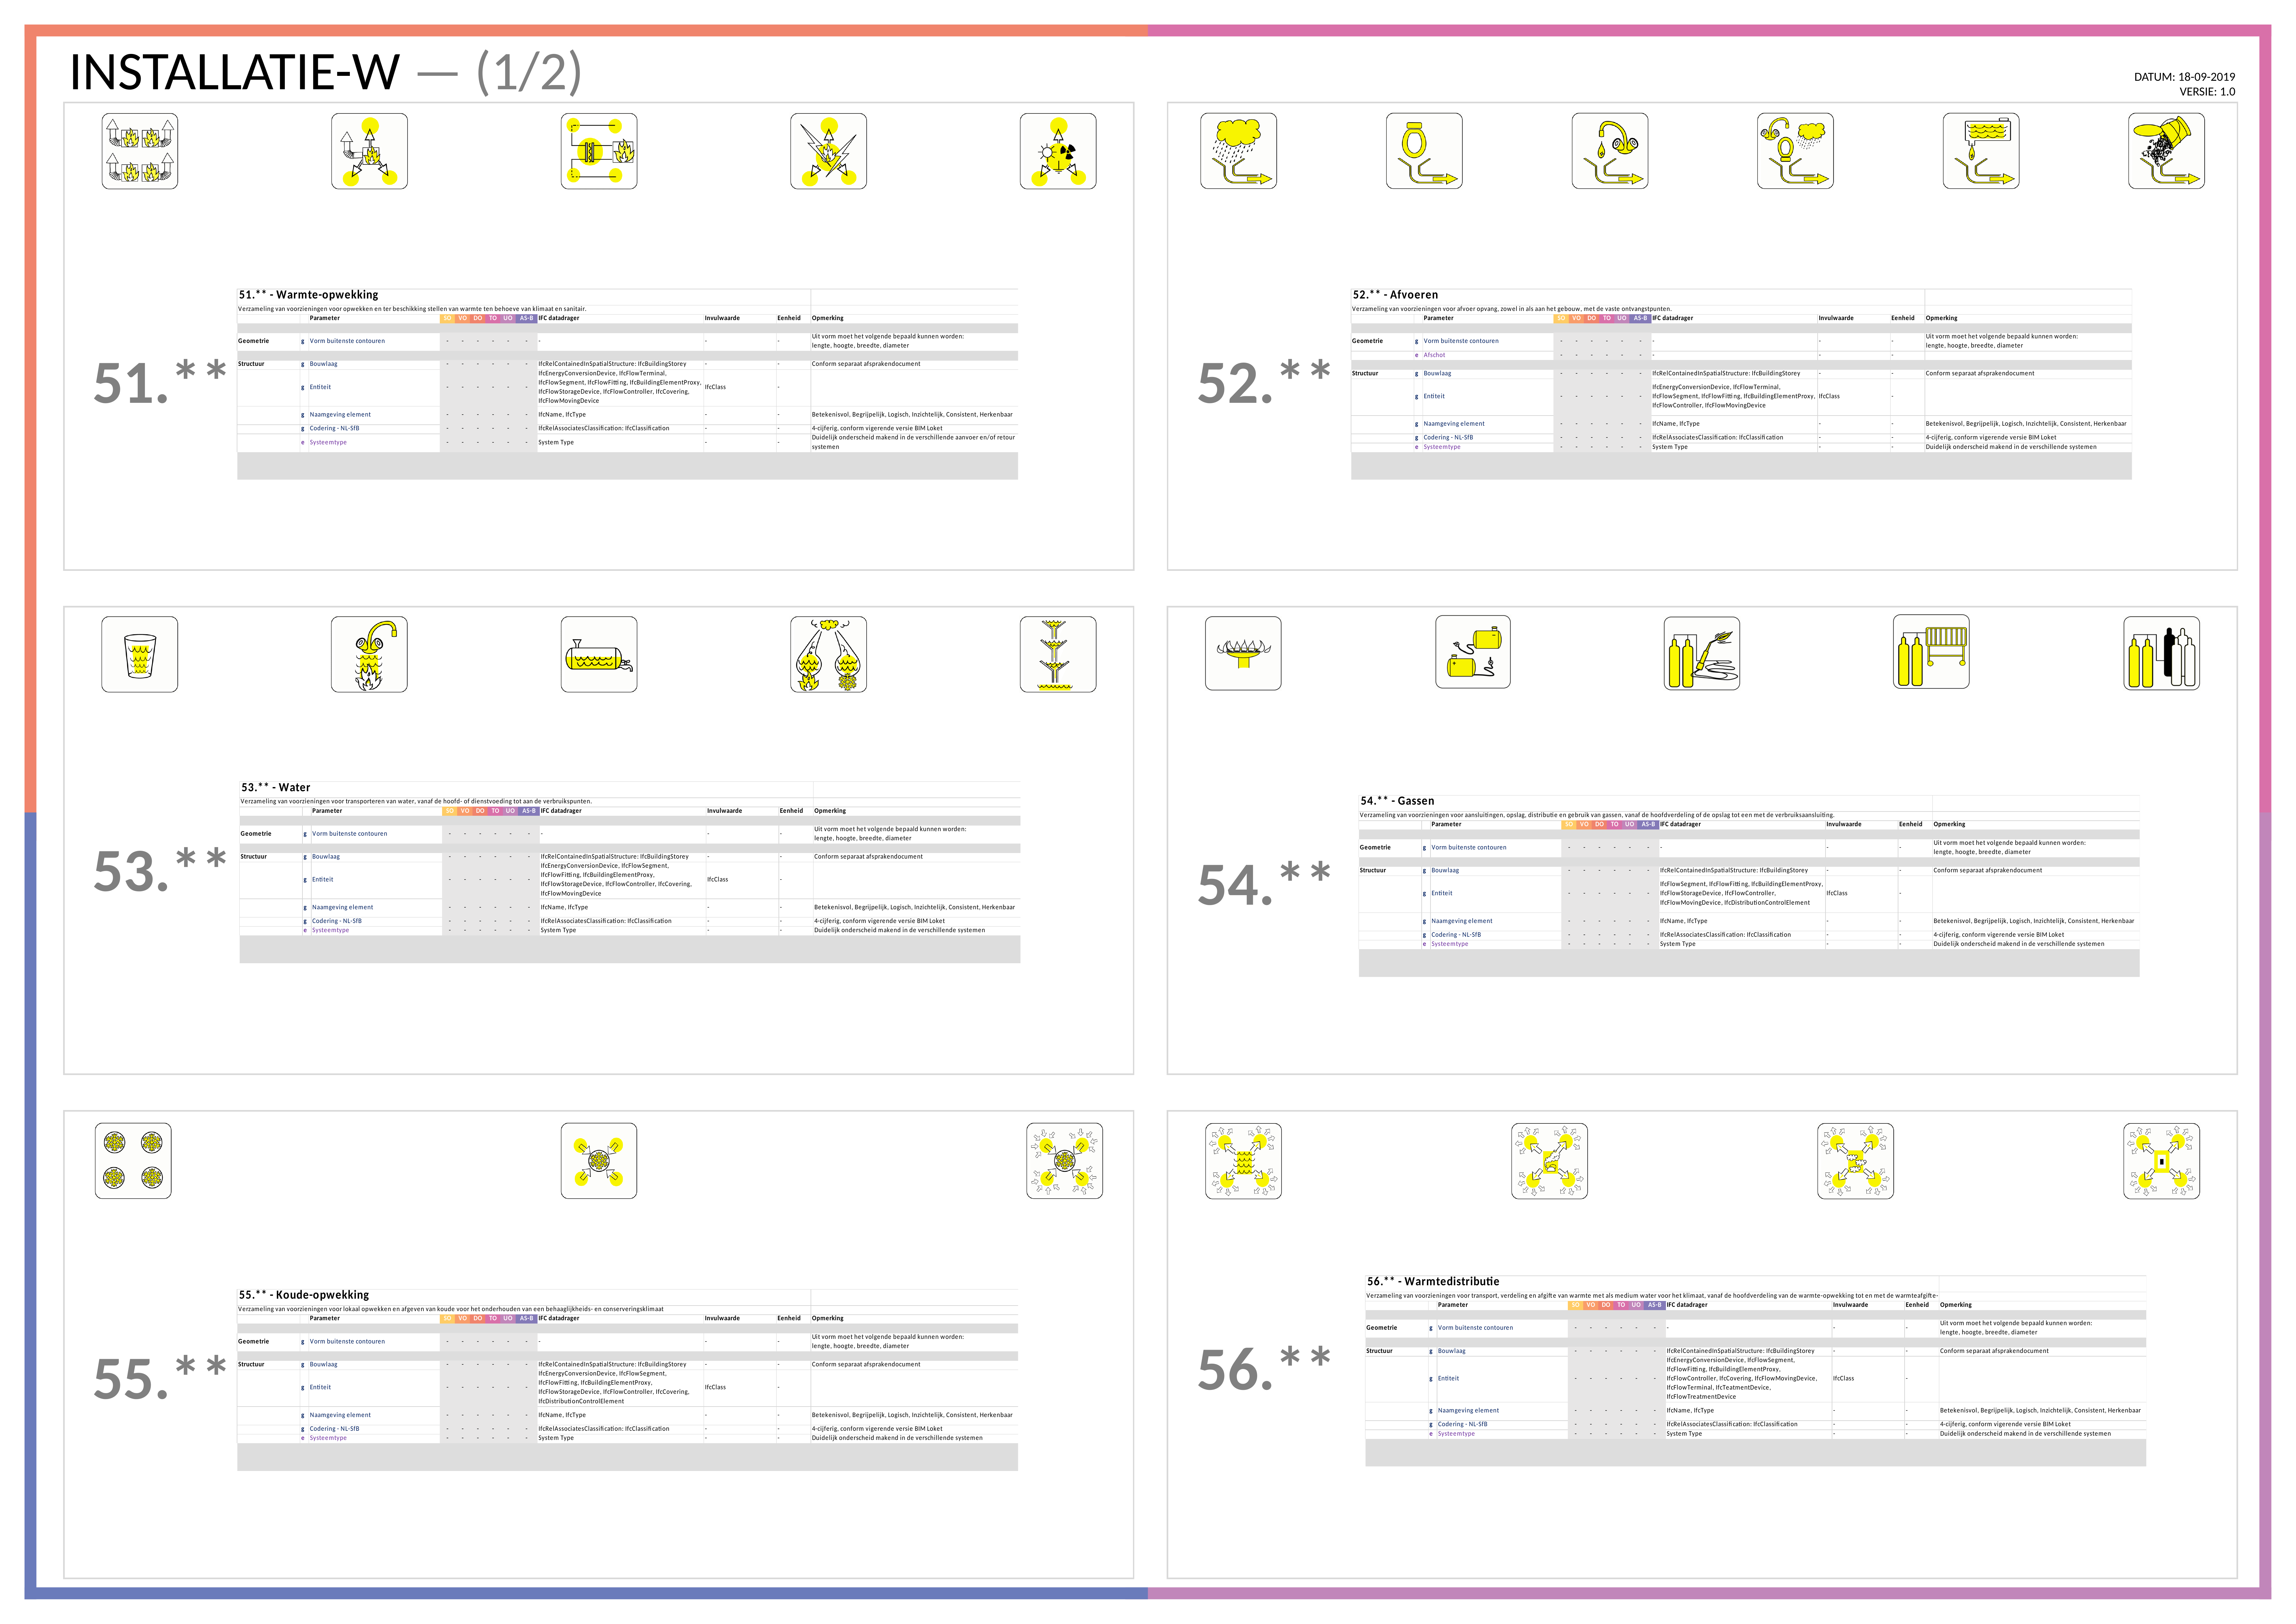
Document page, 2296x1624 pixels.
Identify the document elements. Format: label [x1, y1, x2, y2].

text_box [237, 1289, 1019, 1471]
text_box [101, 615, 1097, 693]
text_box [1358, 795, 2140, 977]
text_box [24, 24, 2271, 1599]
text_box [1351, 289, 2133, 480]
text_box [1365, 1275, 2147, 1467]
text_box [94, 1122, 1103, 1200]
text_box [1200, 112, 2205, 190]
text_box [101, 112, 1097, 190]
text_box [1205, 1122, 2201, 1200]
text_box [237, 289, 1019, 480]
text_box [1204, 614, 2201, 691]
text_box [239, 781, 1021, 964]
